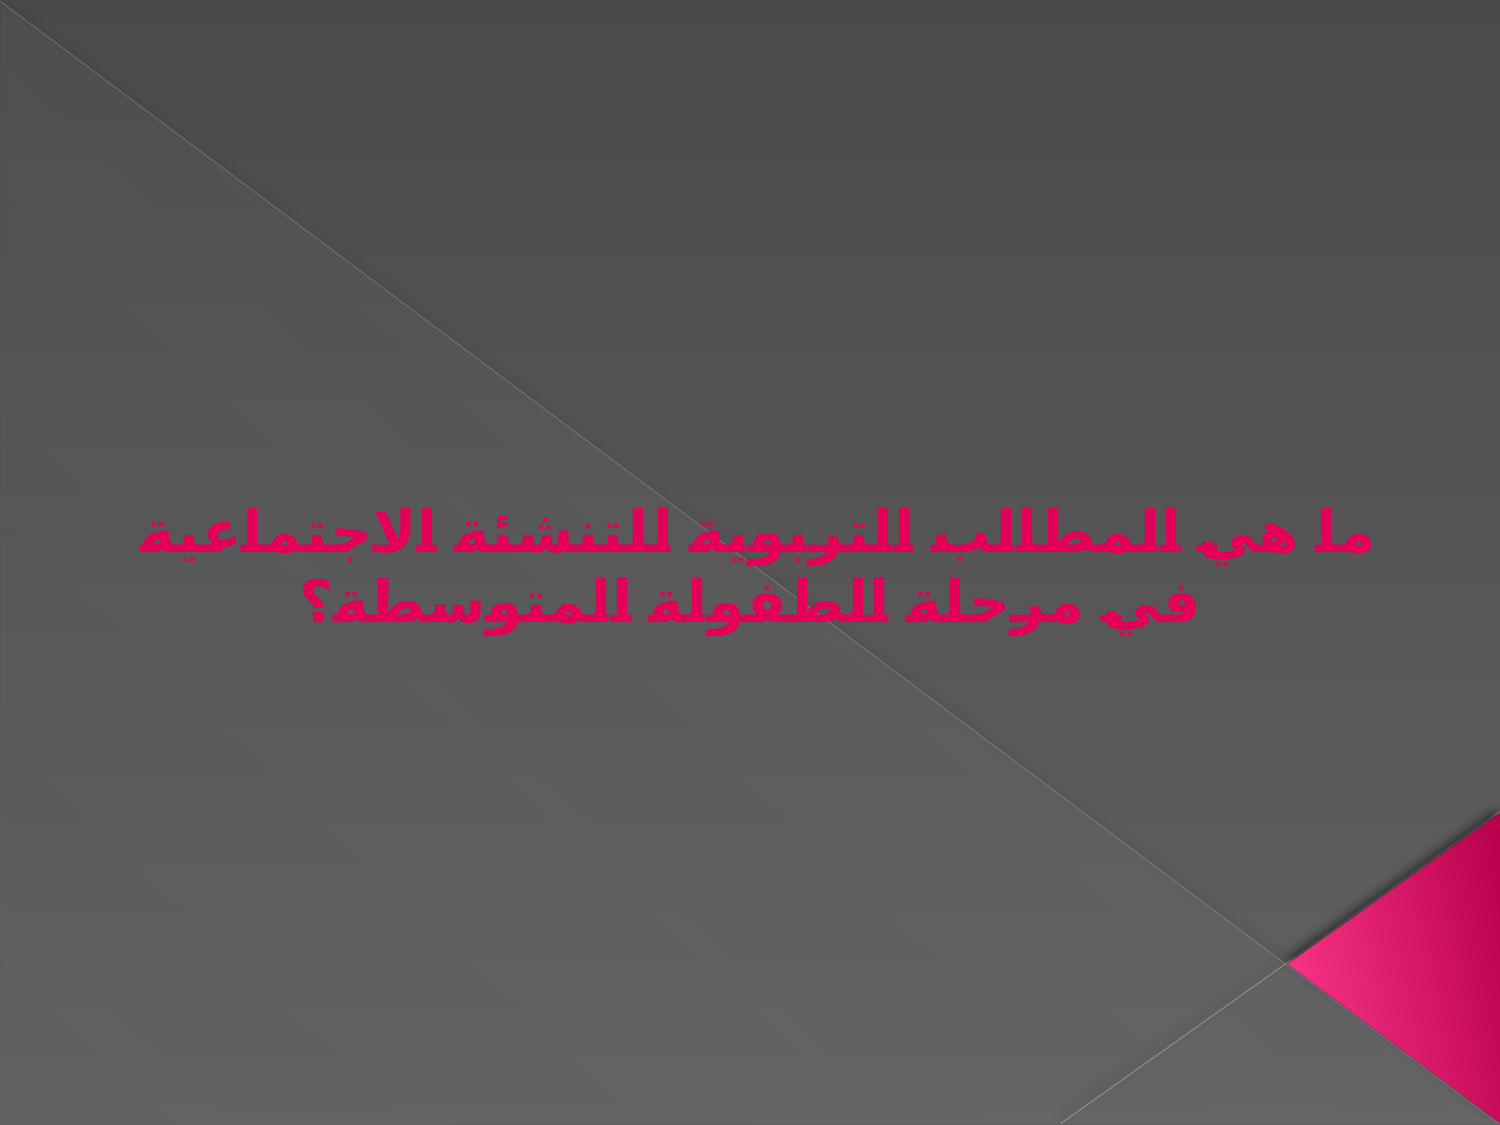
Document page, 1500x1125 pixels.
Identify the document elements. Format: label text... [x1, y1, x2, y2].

text_box ما هي المطالب التربوية للتنشئة الاجتماعية في مرحلة الطفولة المتوسطة؟ [109, 486, 1391, 642]
